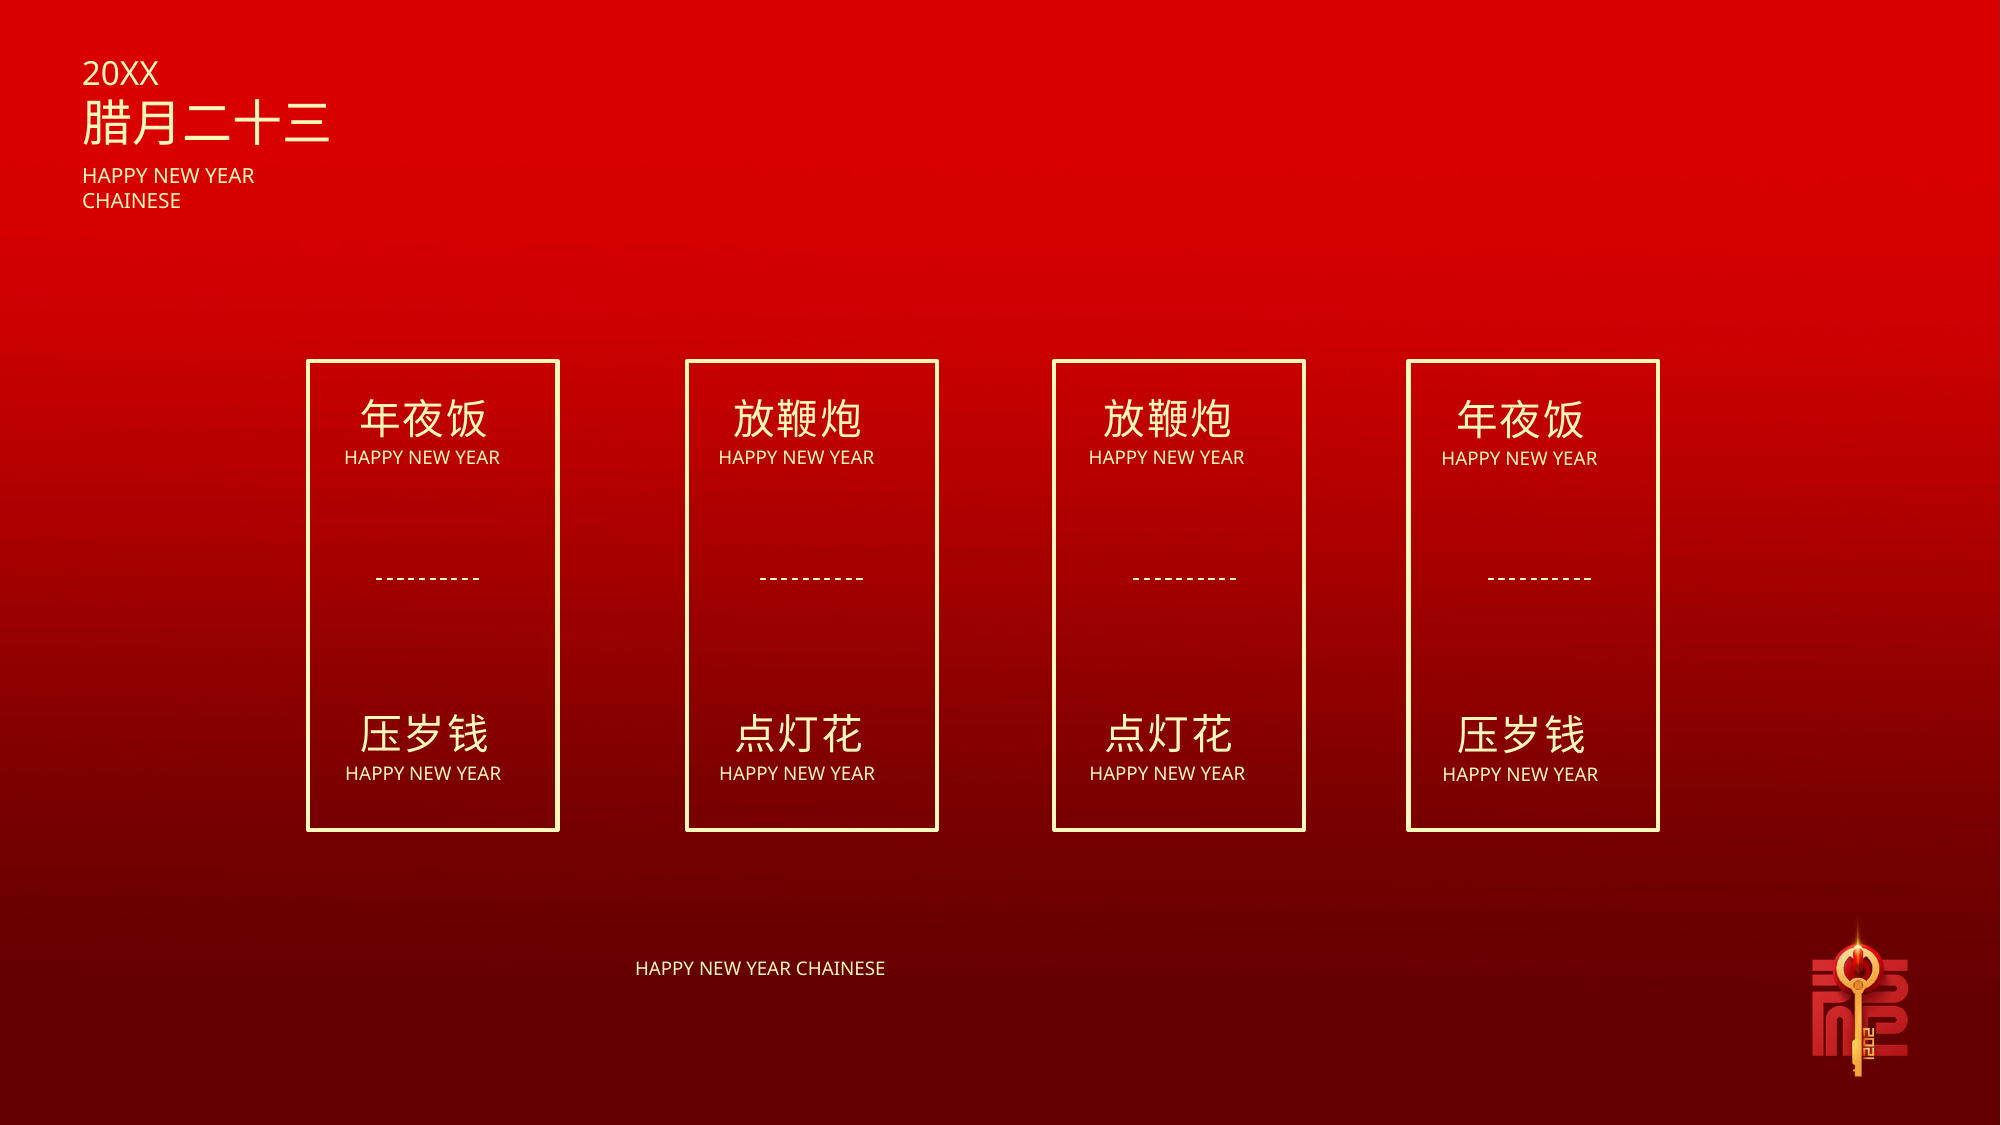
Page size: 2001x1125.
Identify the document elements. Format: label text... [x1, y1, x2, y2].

text_box [1052, 359, 1306, 832]
text_box [685, 359, 939, 832]
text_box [1771, 913, 1969, 1100]
picture [0, 0, 2001, 1125]
text_box HAPPY NEW YEAR CHAINESE [620, 949, 1354, 987]
text_box [1406, 359, 1660, 832]
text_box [66, 44, 373, 221]
text_box [306, 359, 560, 832]
